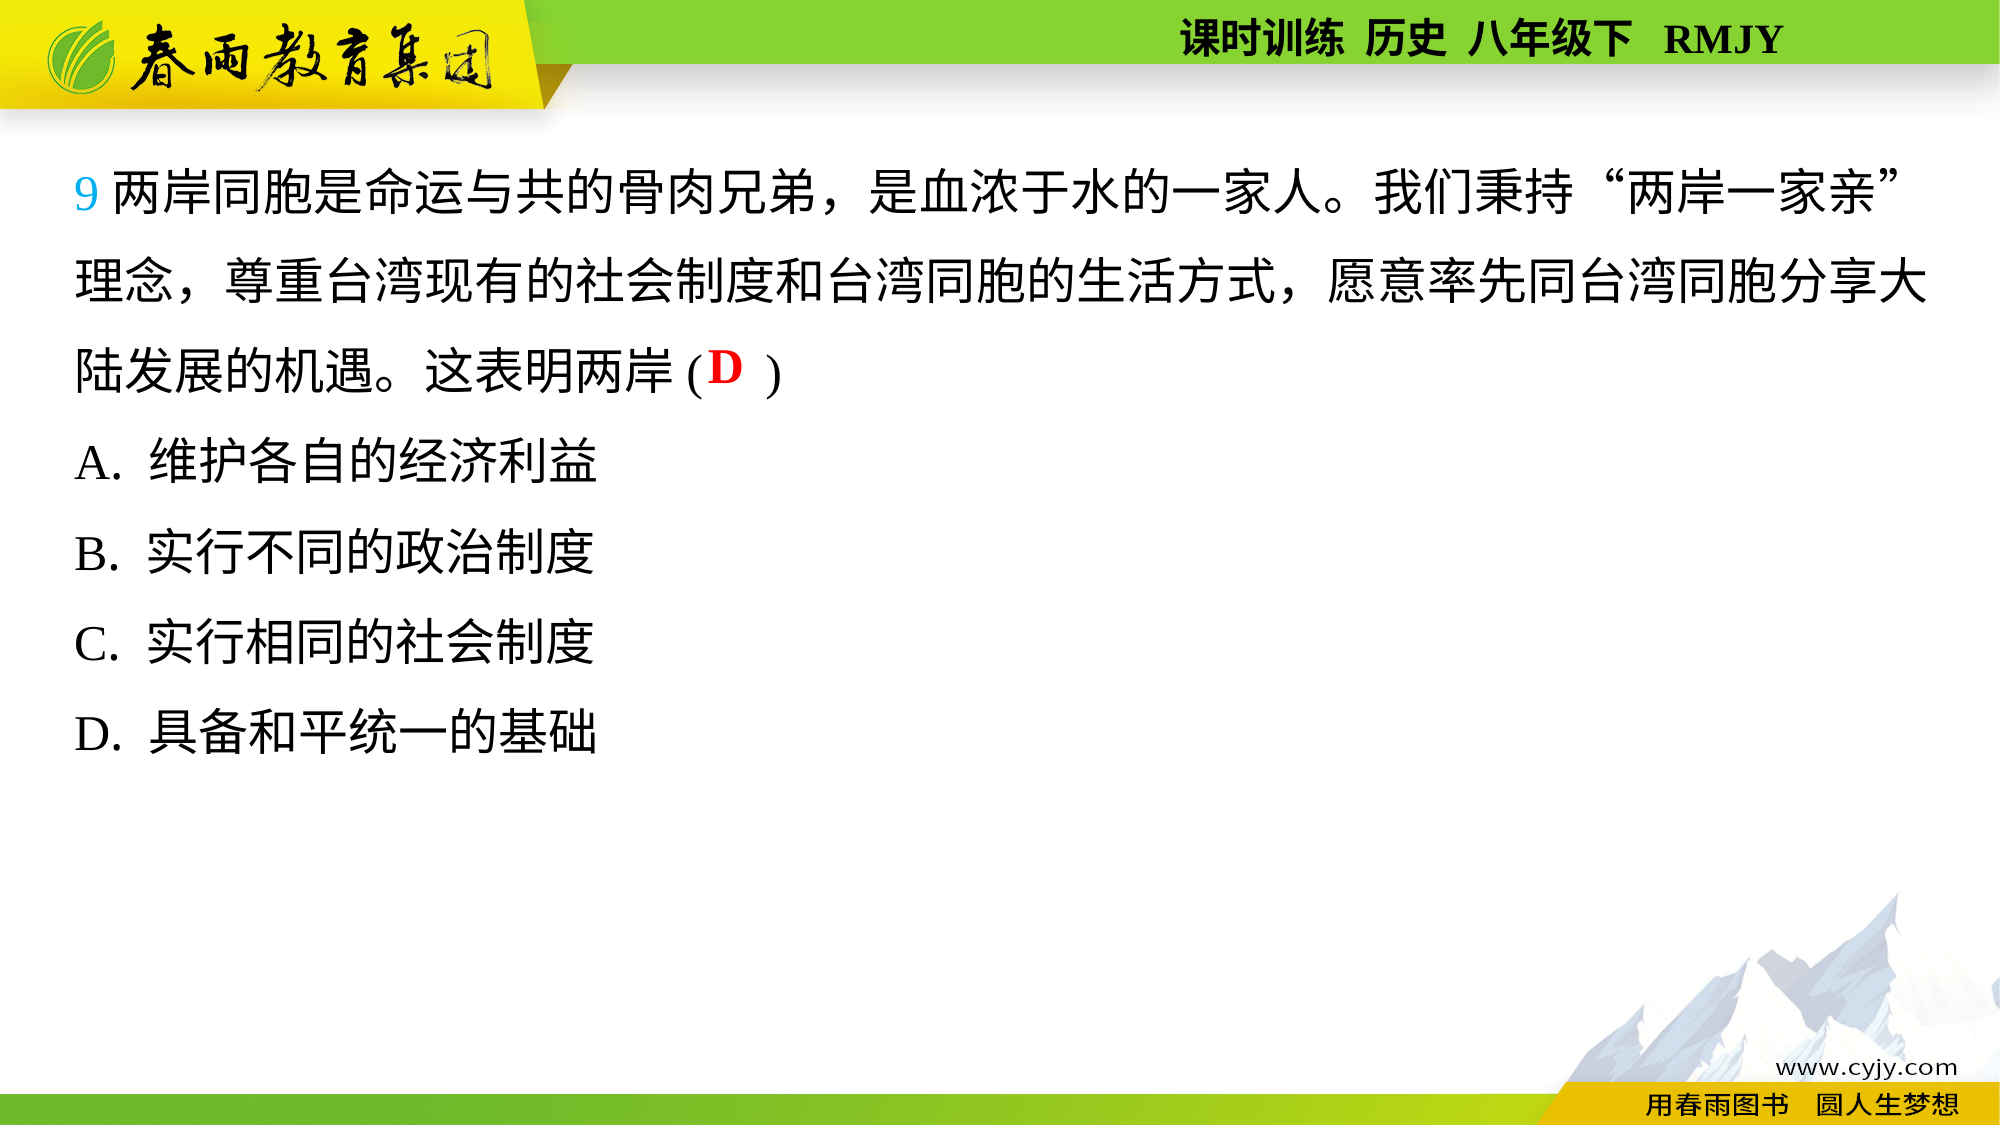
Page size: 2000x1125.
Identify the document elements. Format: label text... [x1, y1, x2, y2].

list 9两岸同胞是命运与共的骨肉兄弟，是血浓于水的一家人。我们秉持“两岸一家亲”理念，尊重台湾现有的社会制度和台湾同胞的生活方式，愿意率先同台湾同胞分享大陆发展的机遇。这表明两岸( ) A. 维护各自的经济利益 B. 实行不同的政治制度 C. 实行相同的社会制度 D. 具备和平统一的基础 [59, 122, 1944, 774]
text_box D [693, 326, 759, 401]
picture [0, 0, 2000, 1125]
